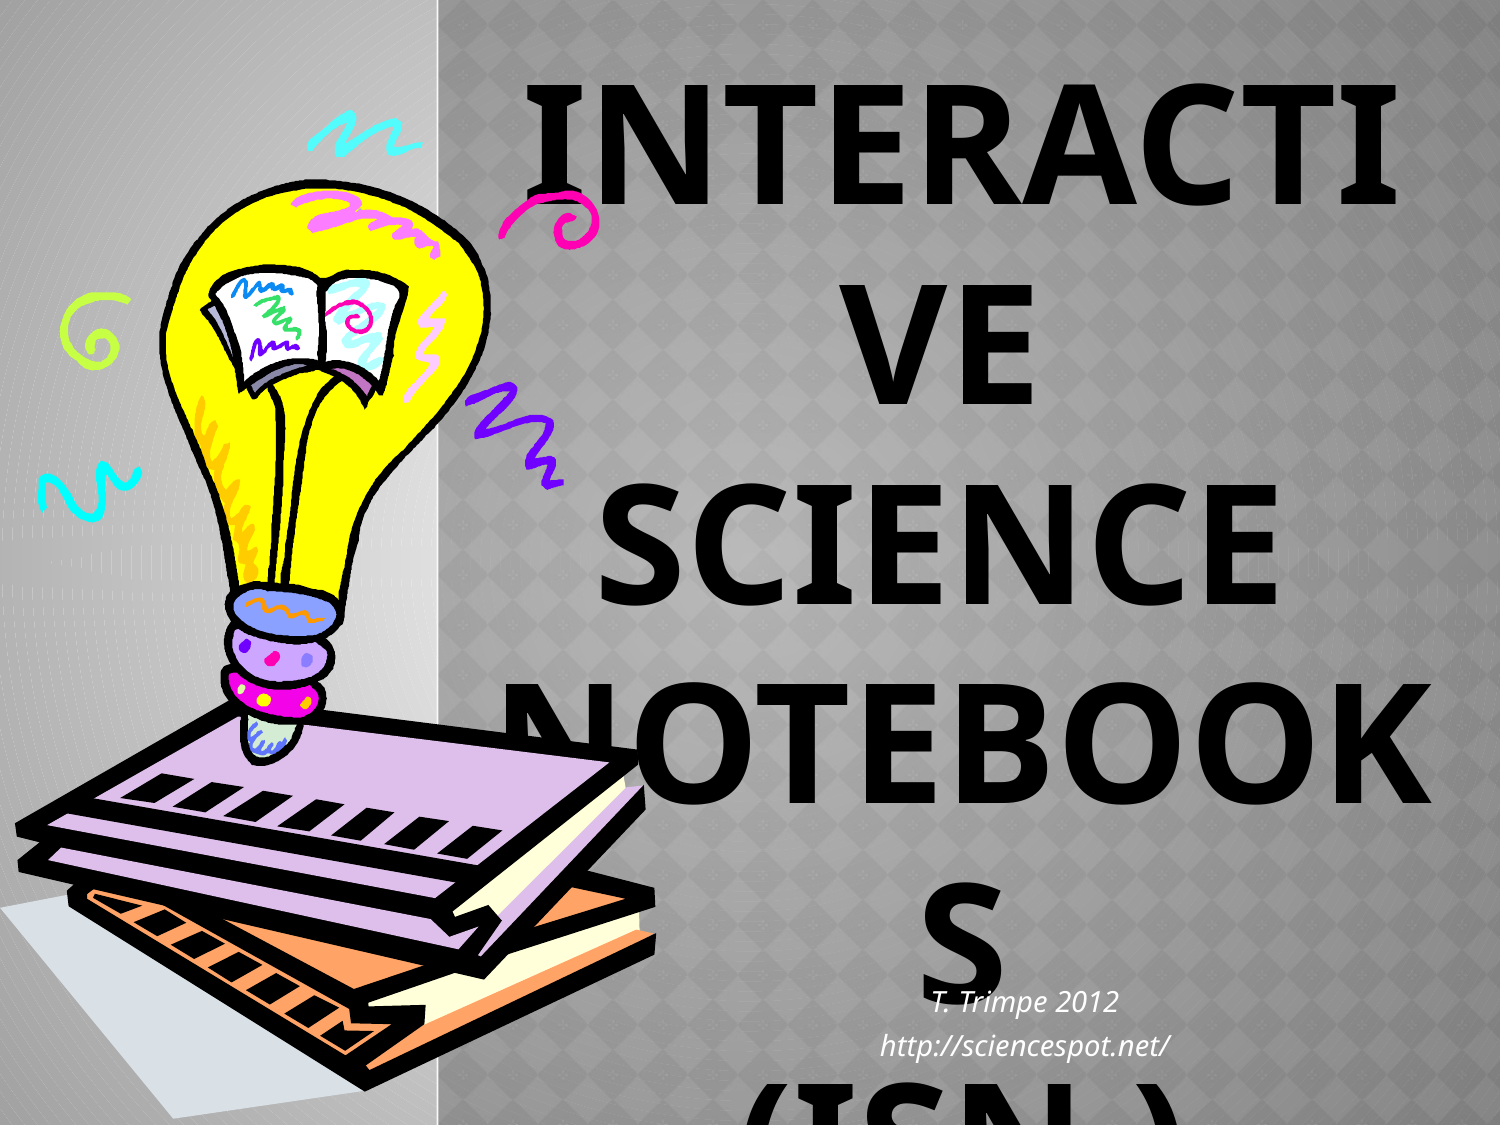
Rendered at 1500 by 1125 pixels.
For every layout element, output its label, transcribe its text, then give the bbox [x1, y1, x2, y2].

title Interactive Science Notebooks (ISNs) [462, 37, 1463, 863]
picture [0, 691, 663, 1125]
subtitle T. Trimpe 2012 http://sciencespot.net/ [712, 987, 1338, 1088]
picture [24, 99, 613, 780]
